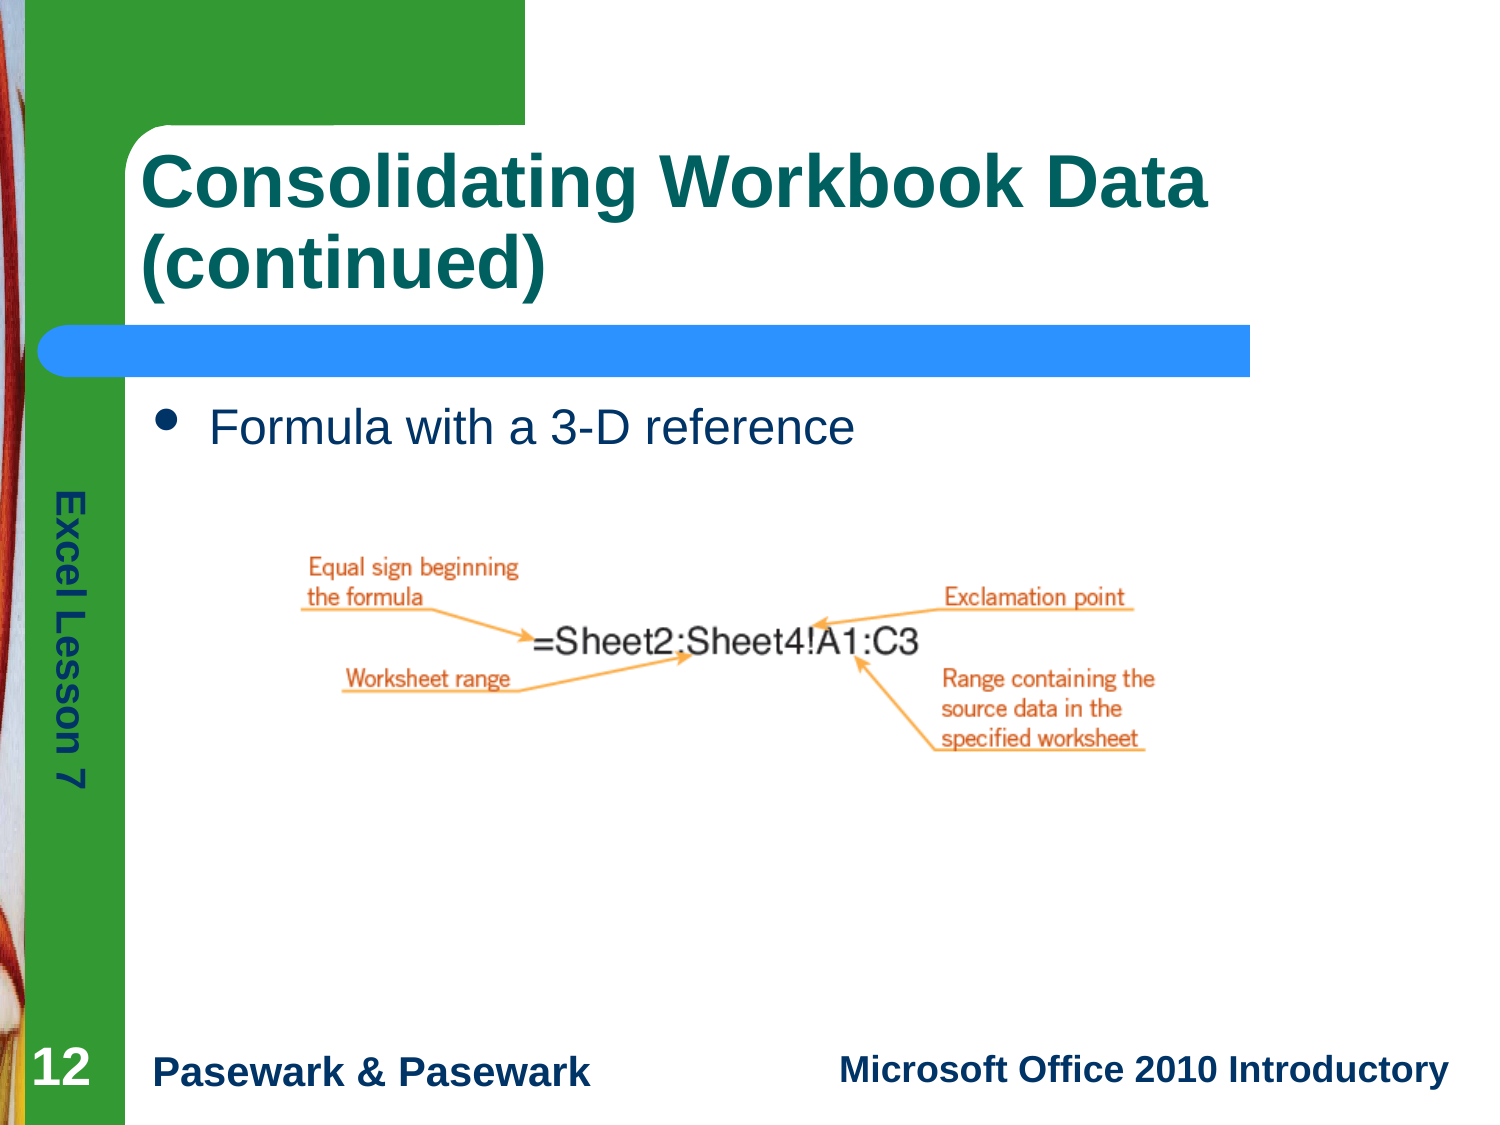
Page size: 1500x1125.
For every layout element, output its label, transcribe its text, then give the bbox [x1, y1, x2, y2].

picture [0, 0, 25, 1125]
picture [262, 524, 1229, 772]
title Consolidating Workbook Data (continued) [124, 124, 1426, 313]
list Formula with a 3-D reference [137, 387, 1400, 999]
slide_number 12 [13, 1023, 111, 1105]
